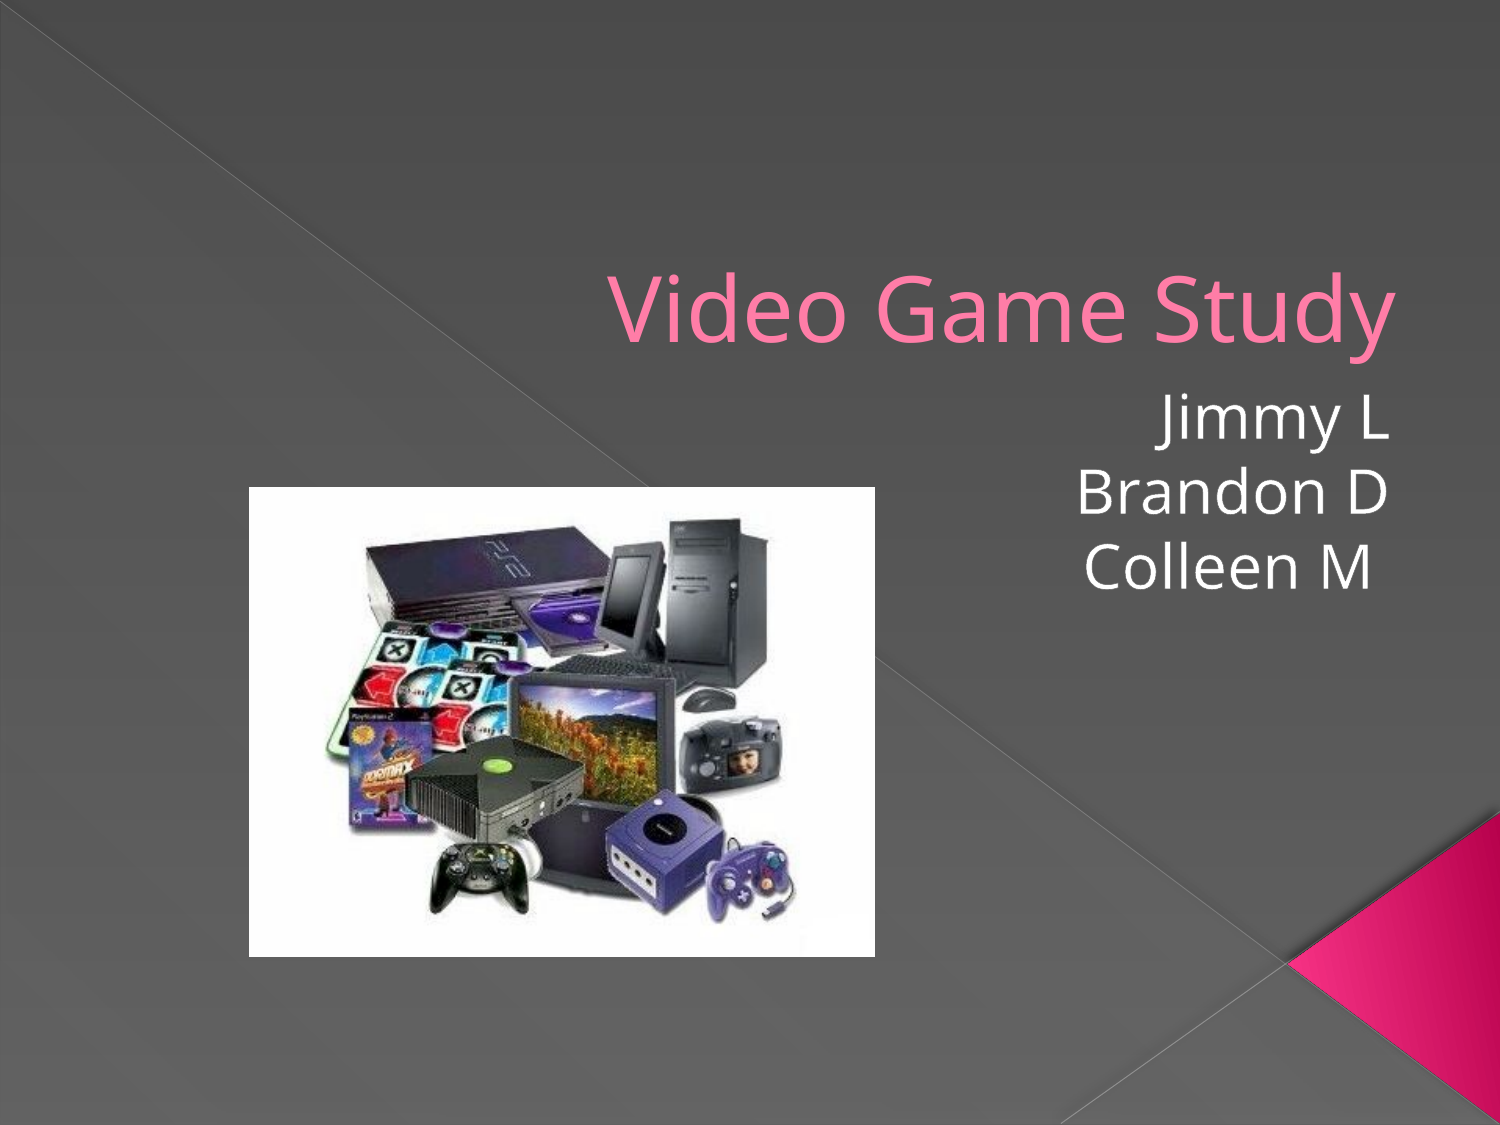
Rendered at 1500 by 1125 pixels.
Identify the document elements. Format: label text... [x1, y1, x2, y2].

title Video Game Study [88, 127, 1412, 369]
subtitle Jimmy L Brandon D Colleen M [88, 369, 1412, 657]
picture [249, 487, 876, 957]
